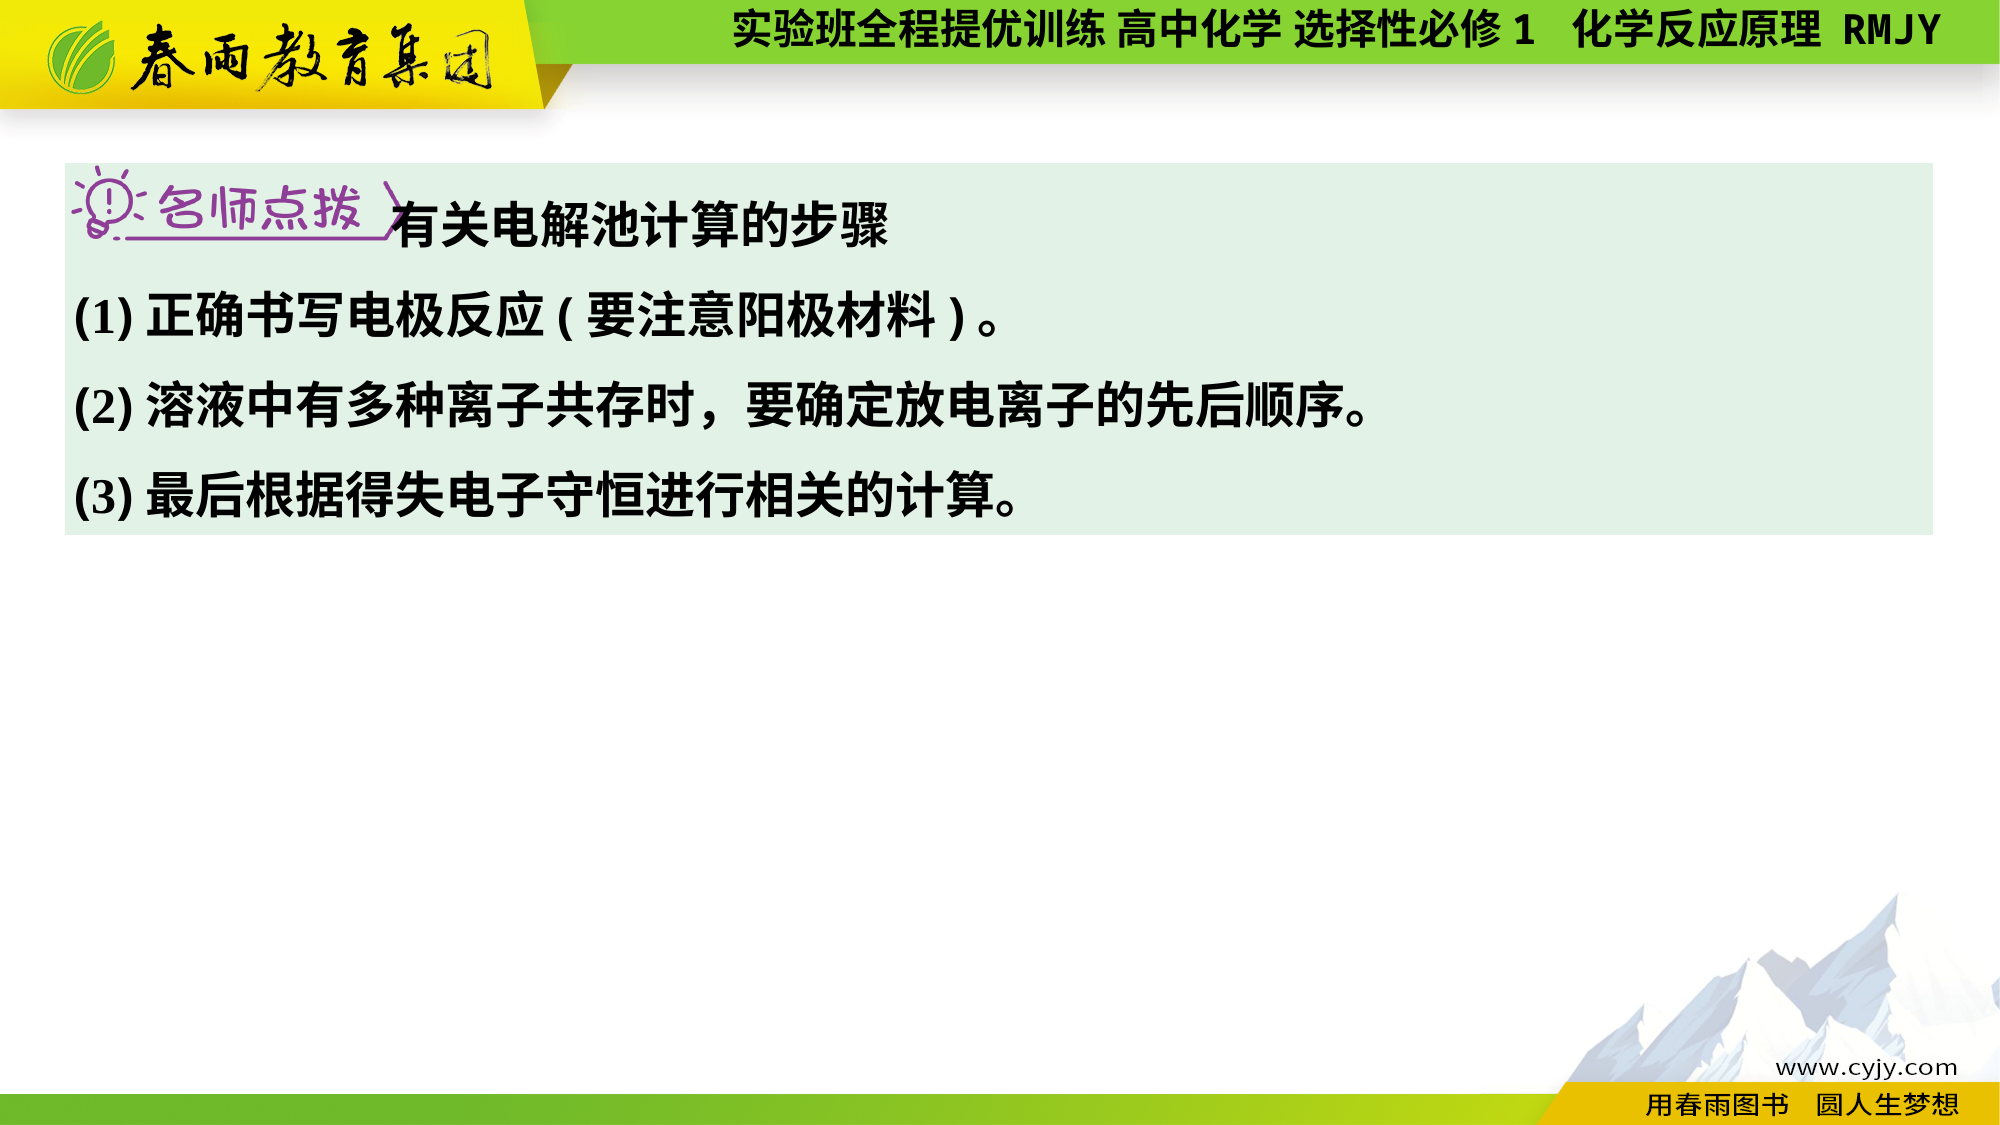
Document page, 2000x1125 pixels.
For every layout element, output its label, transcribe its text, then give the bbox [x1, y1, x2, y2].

picture [0, 0, 2000, 1125]
list 有关电解池计算的步骤 (1)正确书写电极反应(要注意阳极材料)。 (2)溶液中有多种离子共存时，要确定放电离子的先后顺序。 (3)最后根据得失电子守恒进行相关的计算。 [59, 155, 1944, 535]
